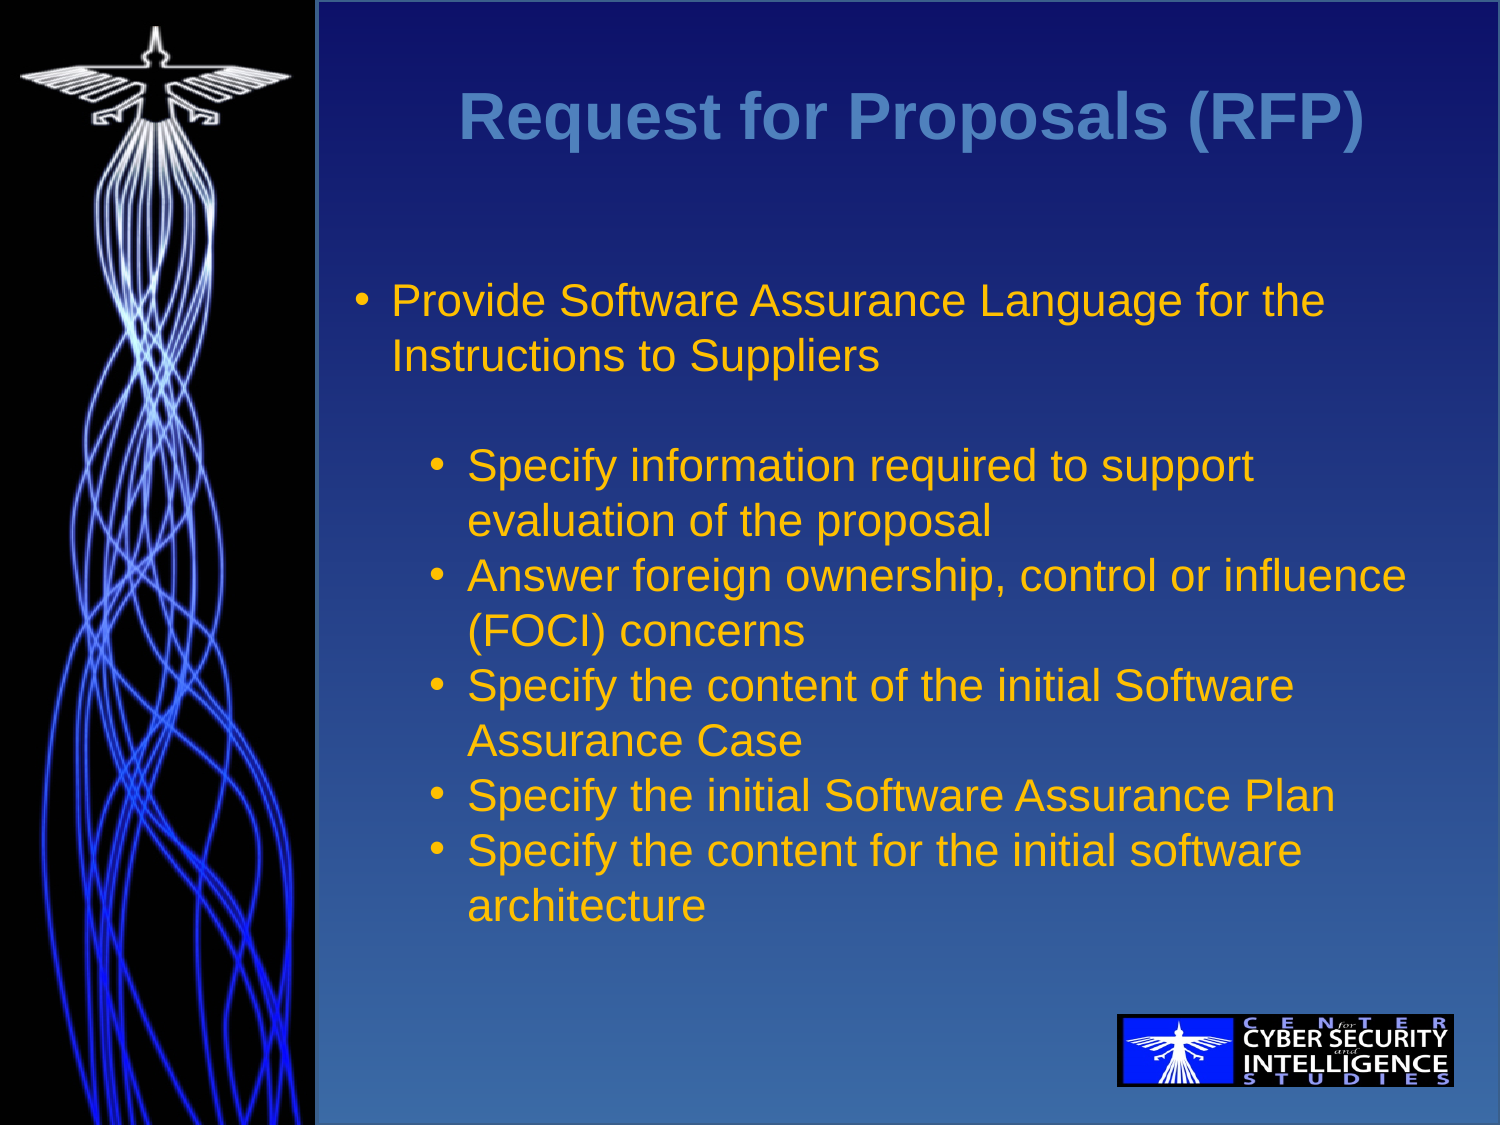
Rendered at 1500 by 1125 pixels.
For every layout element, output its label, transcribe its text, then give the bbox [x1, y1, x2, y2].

text_box [317, 0, 1500, 1125]
title Request for Proposals (RFP) [362, 62, 1463, 163]
picture [0, 0, 316, 1125]
picture [1117, 1013, 1455, 1087]
text_box Provide Software Assurance Language for the Instructions to Suppliers Specify information required to support evaluation of the proposal Answer foreign ownership, control or influence (FOCI) concerns Specify the content of the initial Software Assurance Case Specify the initial Software Assurance Plan Specify the content for the initial software architecture [337, 262, 1475, 975]
